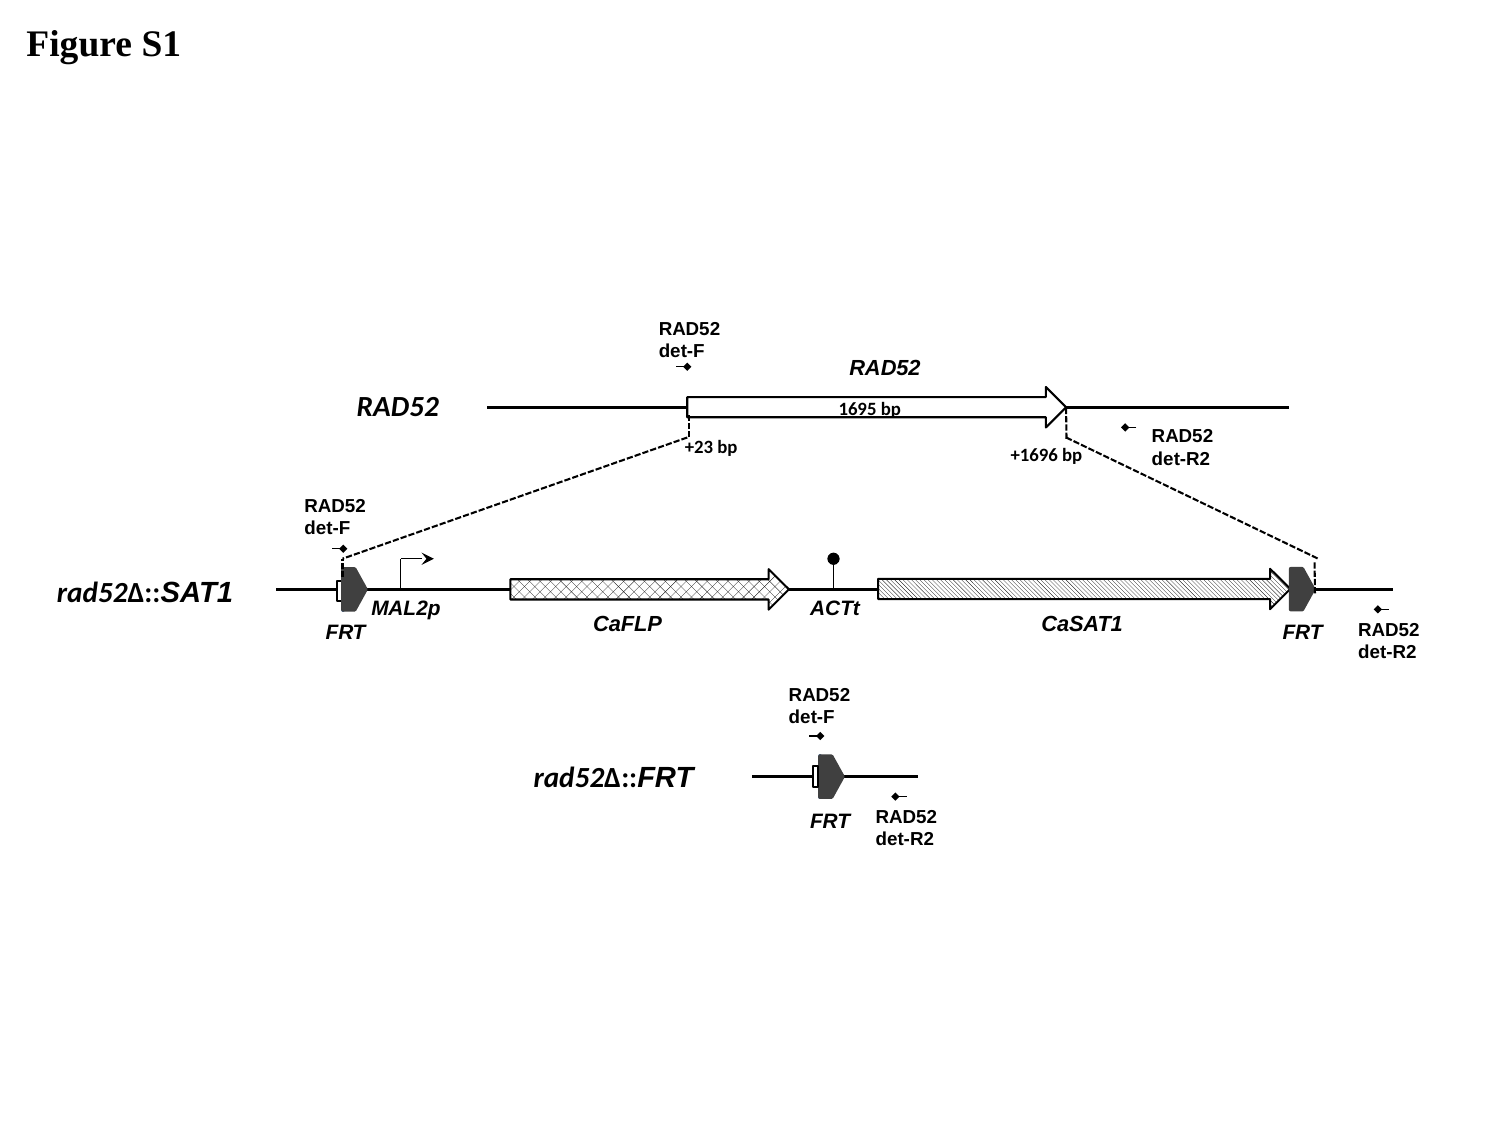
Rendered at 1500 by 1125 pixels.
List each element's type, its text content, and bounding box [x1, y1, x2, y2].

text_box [40, 308, 1436, 859]
text_box Figure S1 [11, 11, 457, 72]
